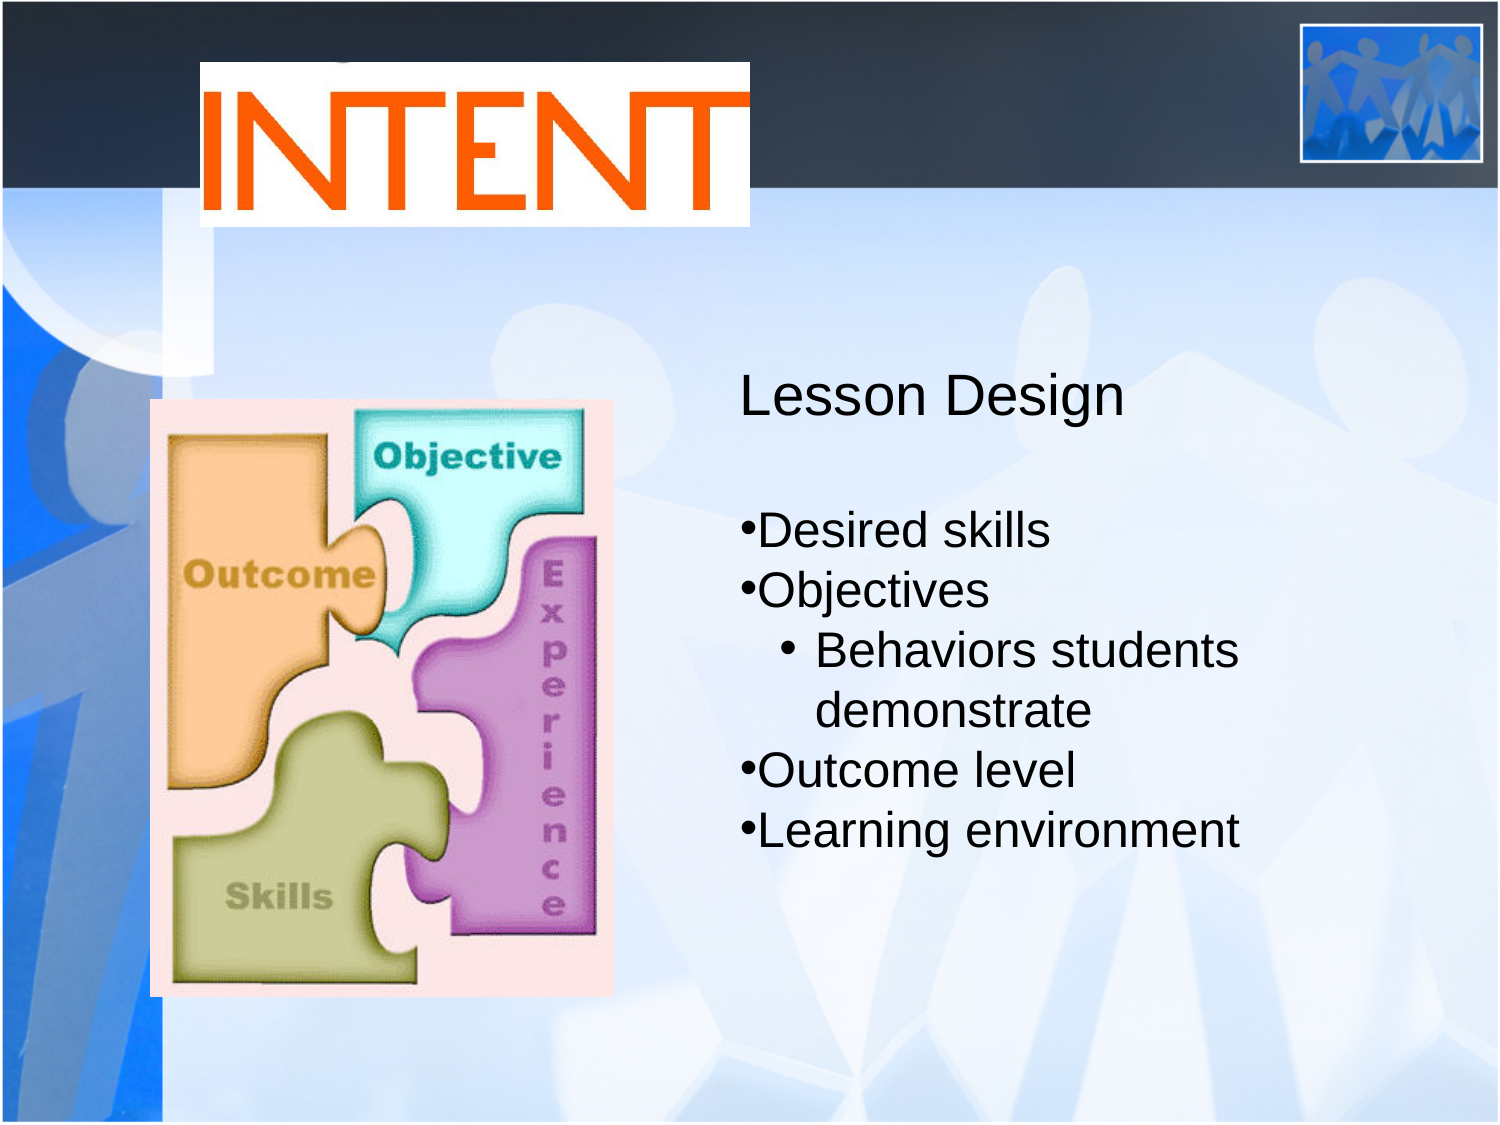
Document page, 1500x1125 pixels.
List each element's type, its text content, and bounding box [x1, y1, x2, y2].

text_box Lesson Design Desired skills Objectives Behaviors students demonstrate Outcome level Learning environment [724, 350, 1413, 975]
picture [0, 0, 1500, 1125]
